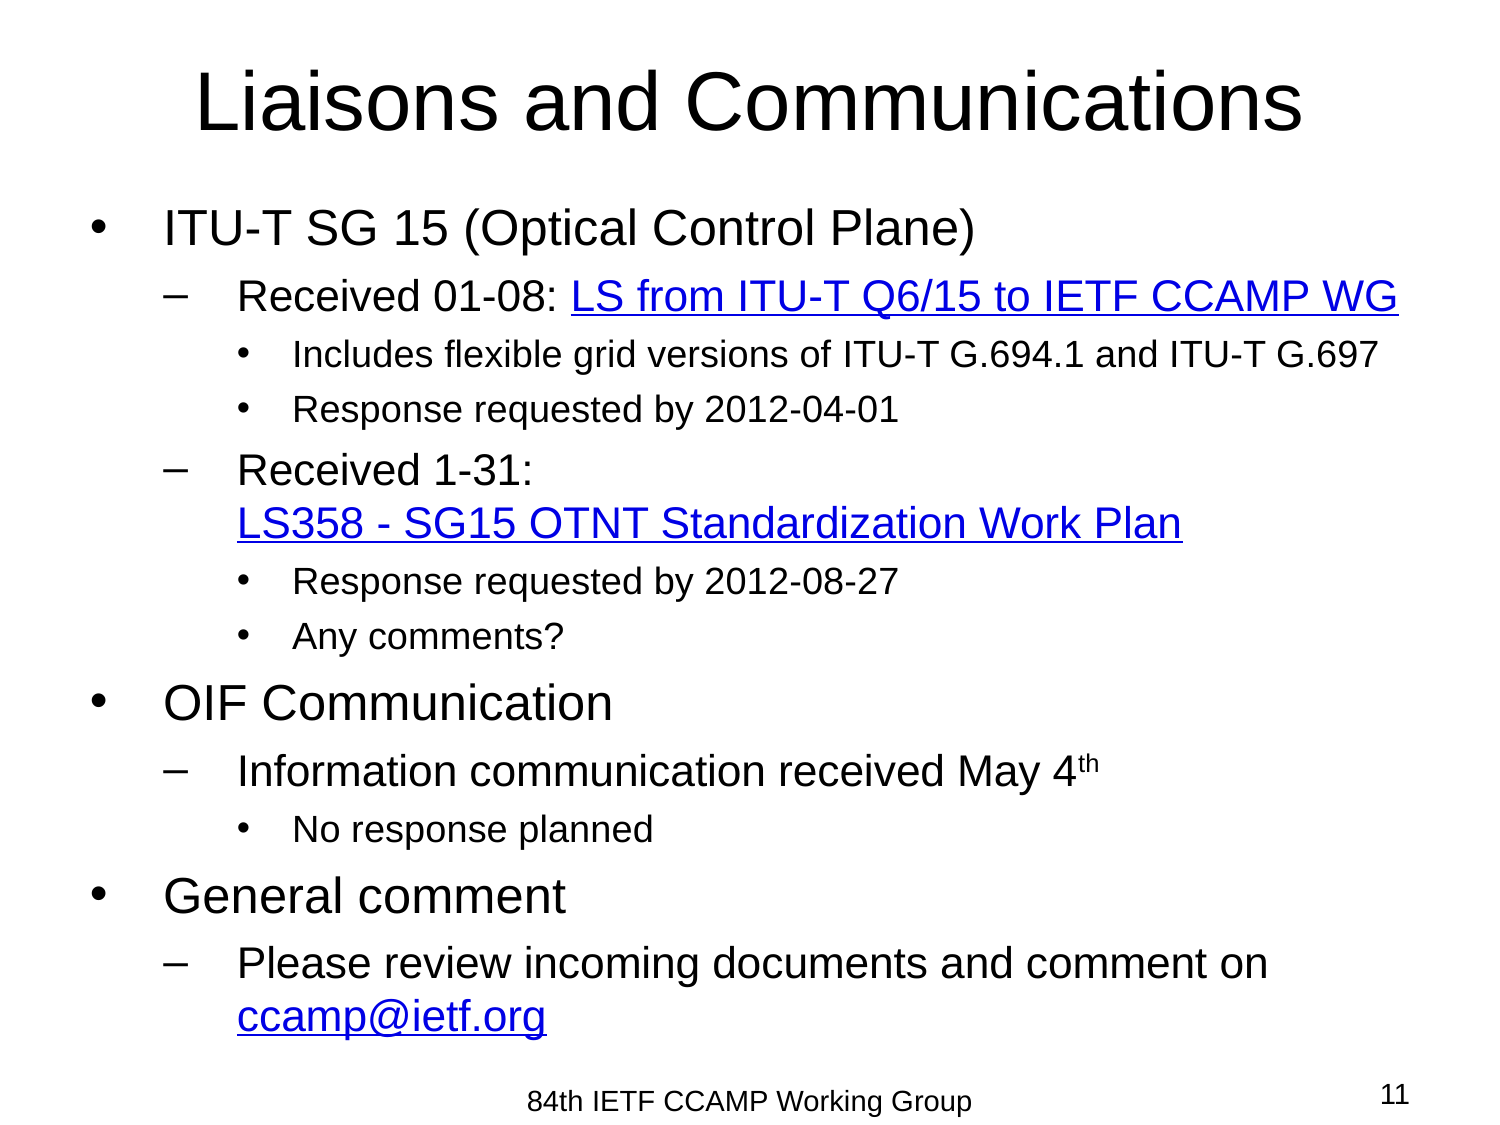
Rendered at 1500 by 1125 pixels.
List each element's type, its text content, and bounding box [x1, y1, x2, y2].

list ITU-T SG 15 (Optical Control Plane) Received 01-08: LS from ITU-T Q6/15 to IETF CCAMP WG Includes flexible grid versions of ITU-T G.694.1 and ITU-T G.697 Response requested by 2012-04-01 Received 1-31: LS358 - SG15 OTNT Standardization Work Plan Response requested by 2012-08-27 Any comments? OIF Communication Information communication received May 4th No response planned General comment Please review incoming documents and comment on ccamp@ietf.org [75, 187, 1425, 1071]
footer 84th IETF CCAMP Working Group [430, 1074, 1069, 1125]
text_box 11 [1074, 1074, 1425, 1125]
title Liaisons and Communications [75, 7, 1425, 187]
